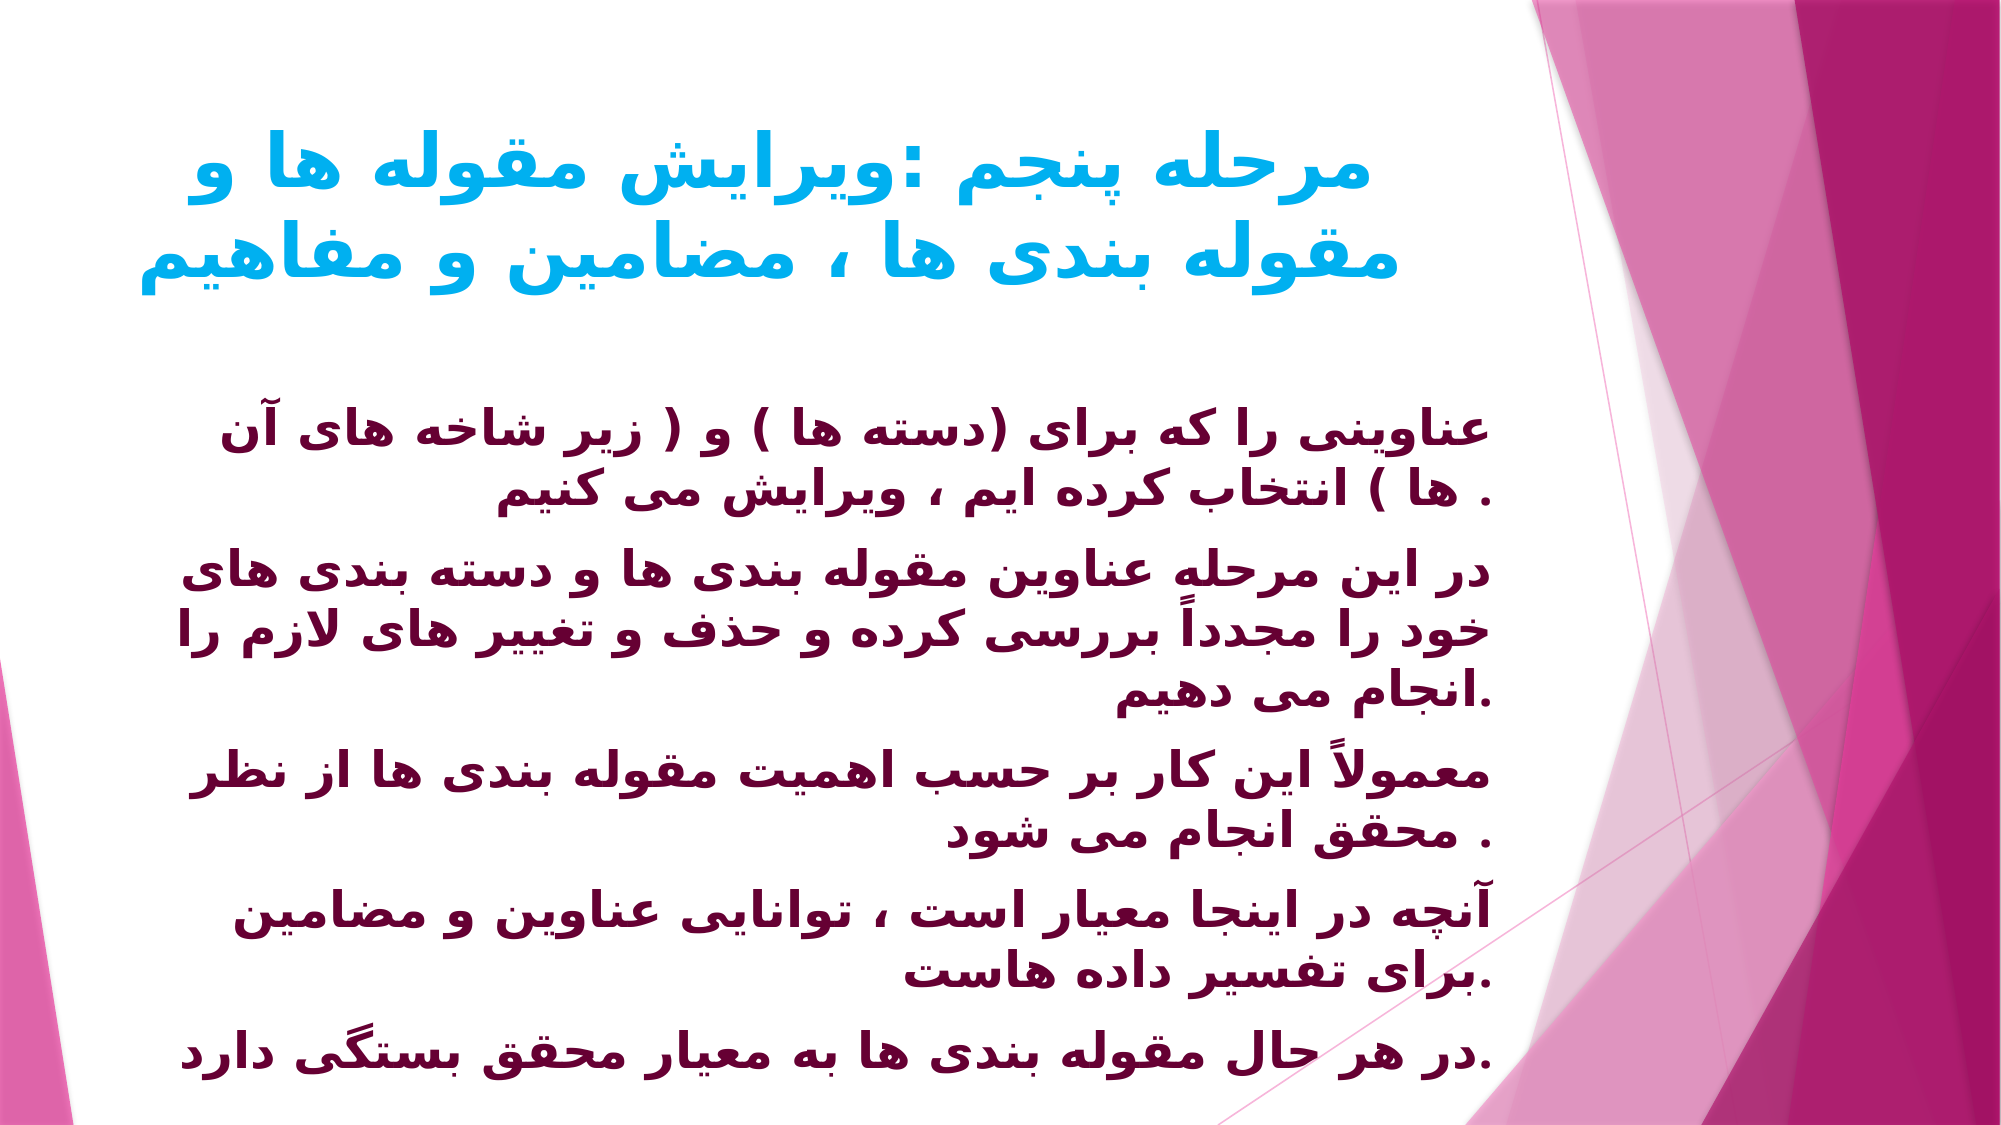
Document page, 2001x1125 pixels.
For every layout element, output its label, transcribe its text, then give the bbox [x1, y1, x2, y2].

title مرحله پنجم :ویرایش مقوله ها و مقوله بندی ها ، مضامین و مفاهیم [78, 0, 1489, 300]
list عناوینی را که برای (دسته ها ) و ( زیر شاخه های آن ها ) انتخاب کرده ایم ، ویرایش می کنیم . در این مرحله عناوین مقوله بندی ها و دسته بندی های خود را مجدداً بررسی کرده و حذف و تغییر های لازم را انجام می دهیم. معمولاً این کار بر حسب اهمیت مقوله بندی ها از نظر محقق انجام می شود . آنچه در اینجا معیار است ، توانایی عناوین و مضامین برای تفسیر داده هاست. در هر حال مقوله بندی ها به معیار محقق بستگی دارد. [97, 387, 1508, 937]
